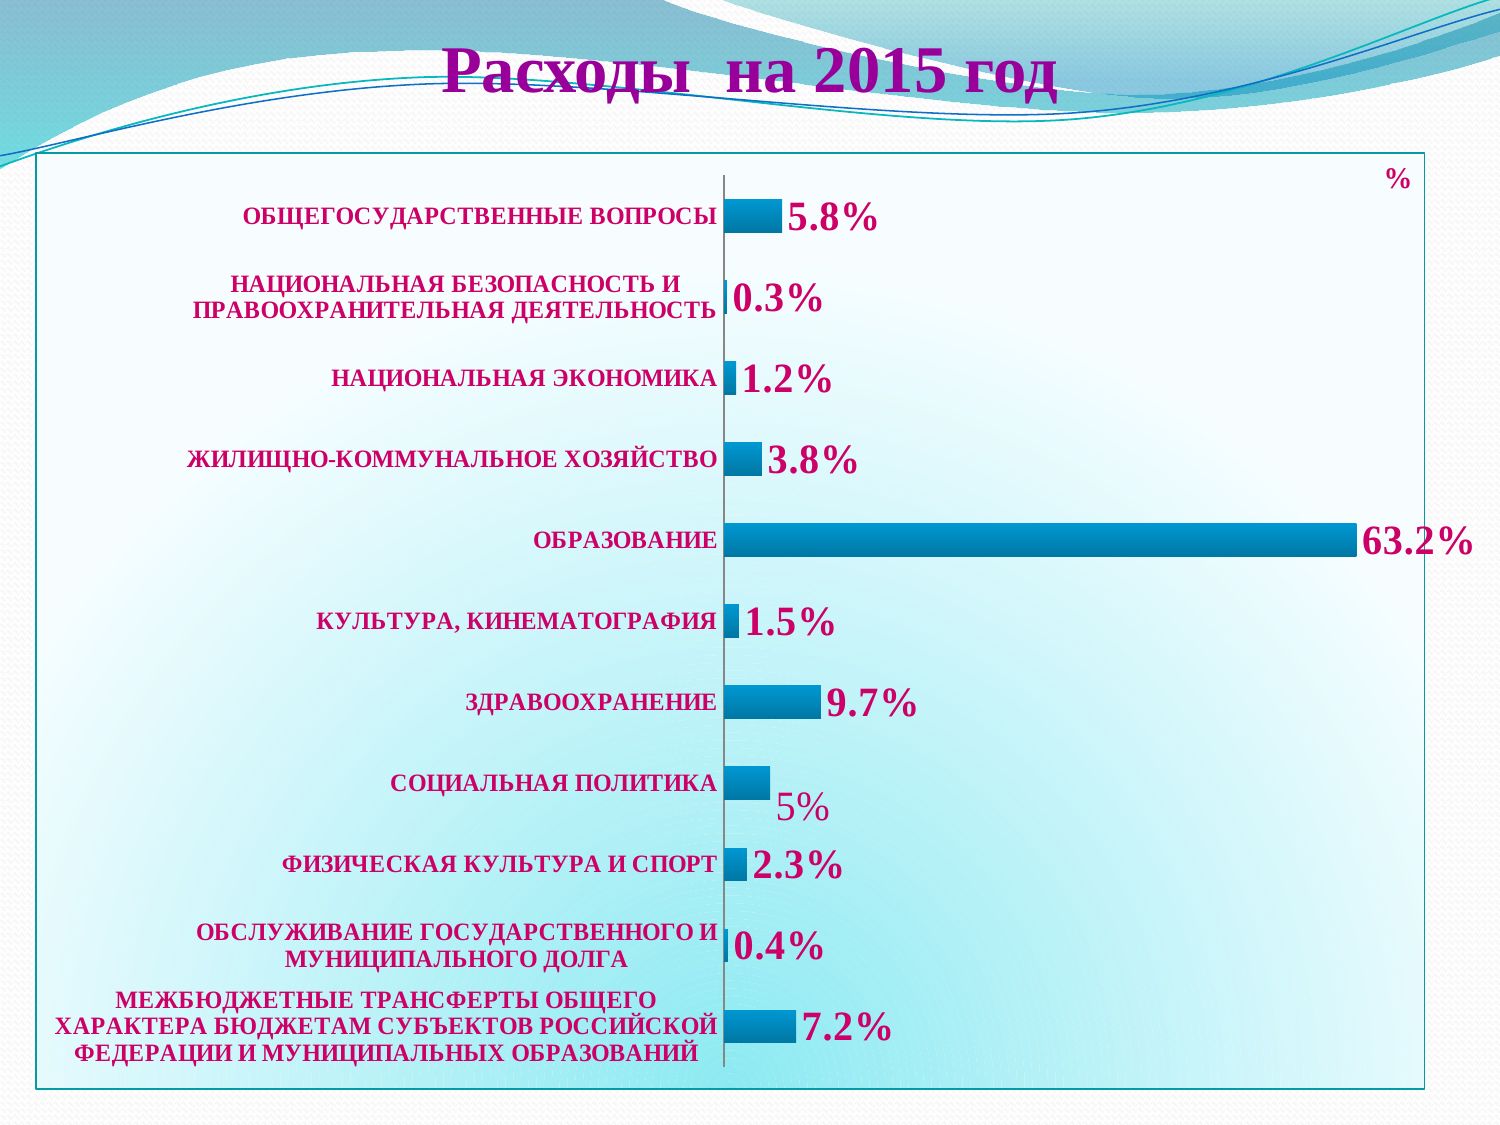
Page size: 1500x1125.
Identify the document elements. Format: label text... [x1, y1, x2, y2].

chart [34, 152, 1477, 1091]
title Расходы на 2015 год [0, 35, 1500, 106]
